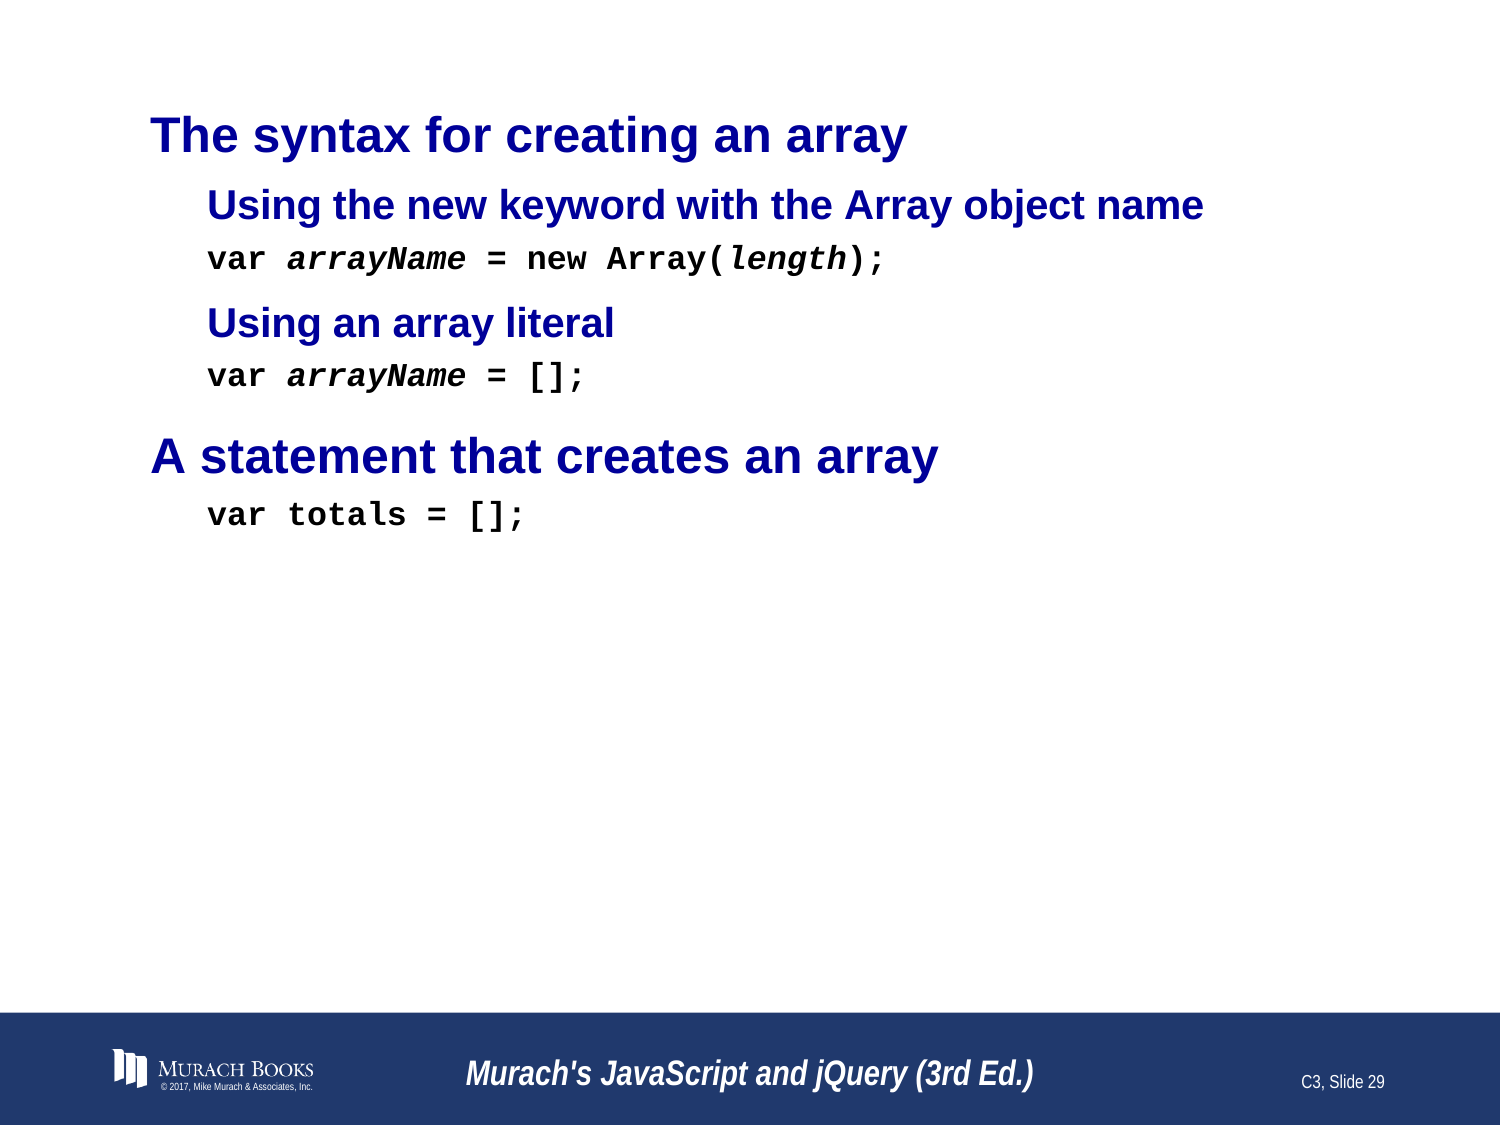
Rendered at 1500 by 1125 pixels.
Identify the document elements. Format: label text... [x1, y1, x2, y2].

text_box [149, 162, 1350, 536]
footer © 2017, Mike Murach & Associates, Inc. [12, 1025, 463, 1100]
slide_number Murach's JavaScript and jQuery (3rd Ed.) [463, 1025, 1050, 1100]
slide_number C3, Slide 29 [1087, 1025, 1400, 1100]
title The syntax for creating an array [150, 102, 1350, 161]
